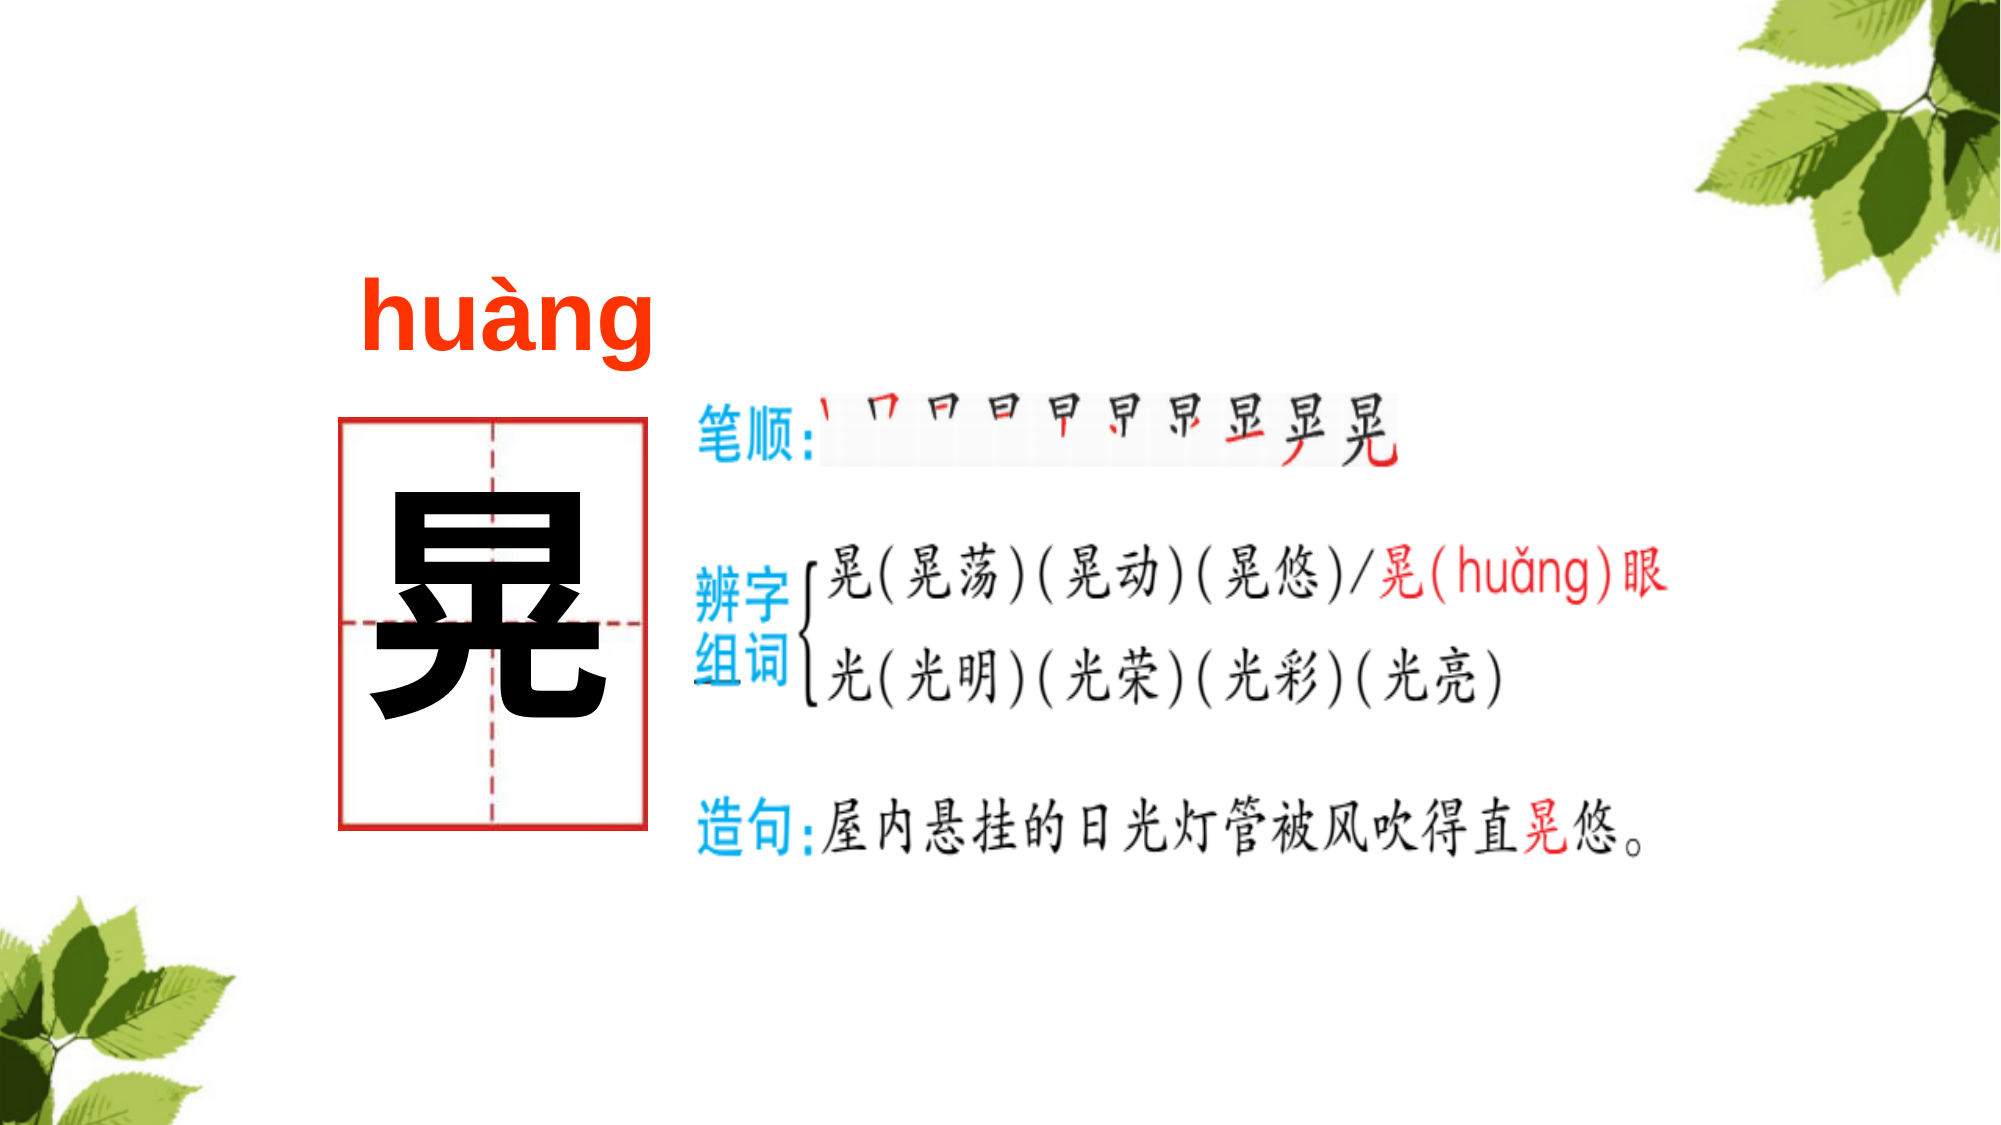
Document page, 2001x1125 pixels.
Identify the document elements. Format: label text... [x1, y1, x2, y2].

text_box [337, 417, 648, 831]
picture [694, 381, 1409, 482]
picture [1687, 0, 2001, 303]
picture [694, 528, 1688, 720]
text_box huànɡ [343, 243, 673, 378]
picture [694, 780, 1653, 865]
picture [0, 890, 242, 1125]
